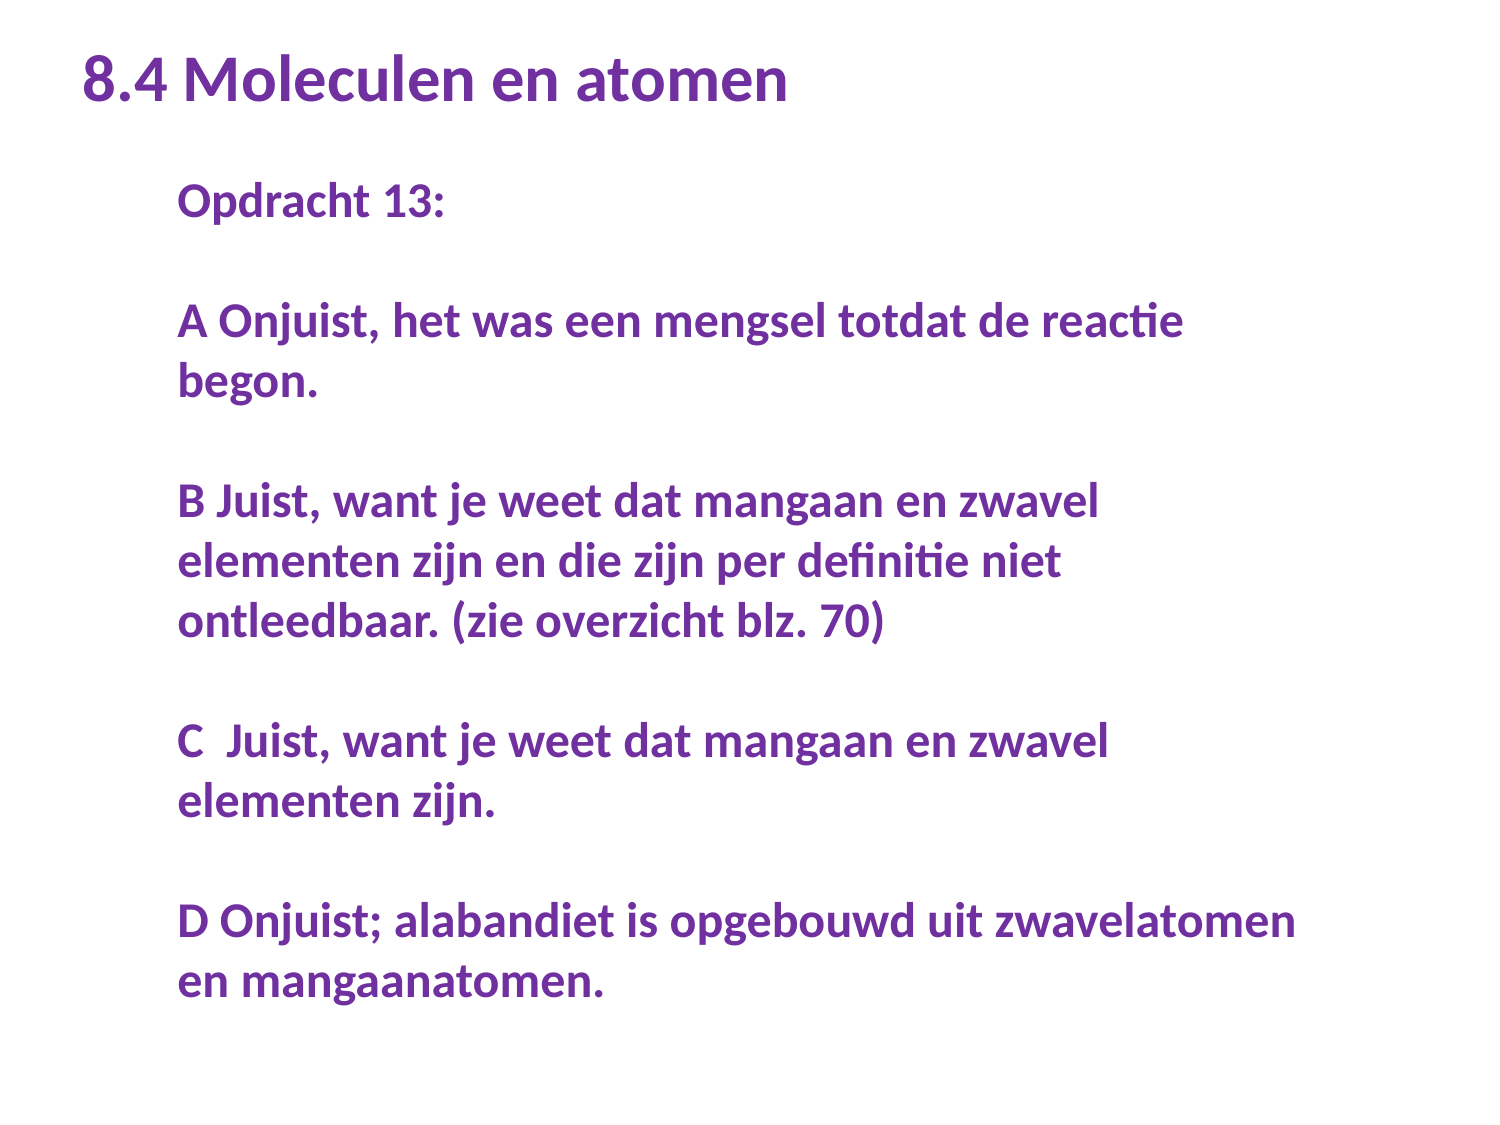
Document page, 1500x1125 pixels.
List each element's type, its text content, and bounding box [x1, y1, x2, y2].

text_box Opdracht 13: A Onjuist, het was een mengsel totdat de reactie begon. B Juist, want je weet dat mangaan en zwavel elementen zijn en die zijn per definitie niet ontleedbaar. (zie overzicht blz. 70) C Juist, want je weet dat mangaan en zwavel elementen zijn. D Onjuist; alabandiet is opgebouwd uit zwavelatomen en mangaanatomen. [162, 160, 1332, 1016]
title 8.4 Moleculen en atomen [67, 26, 1466, 125]
